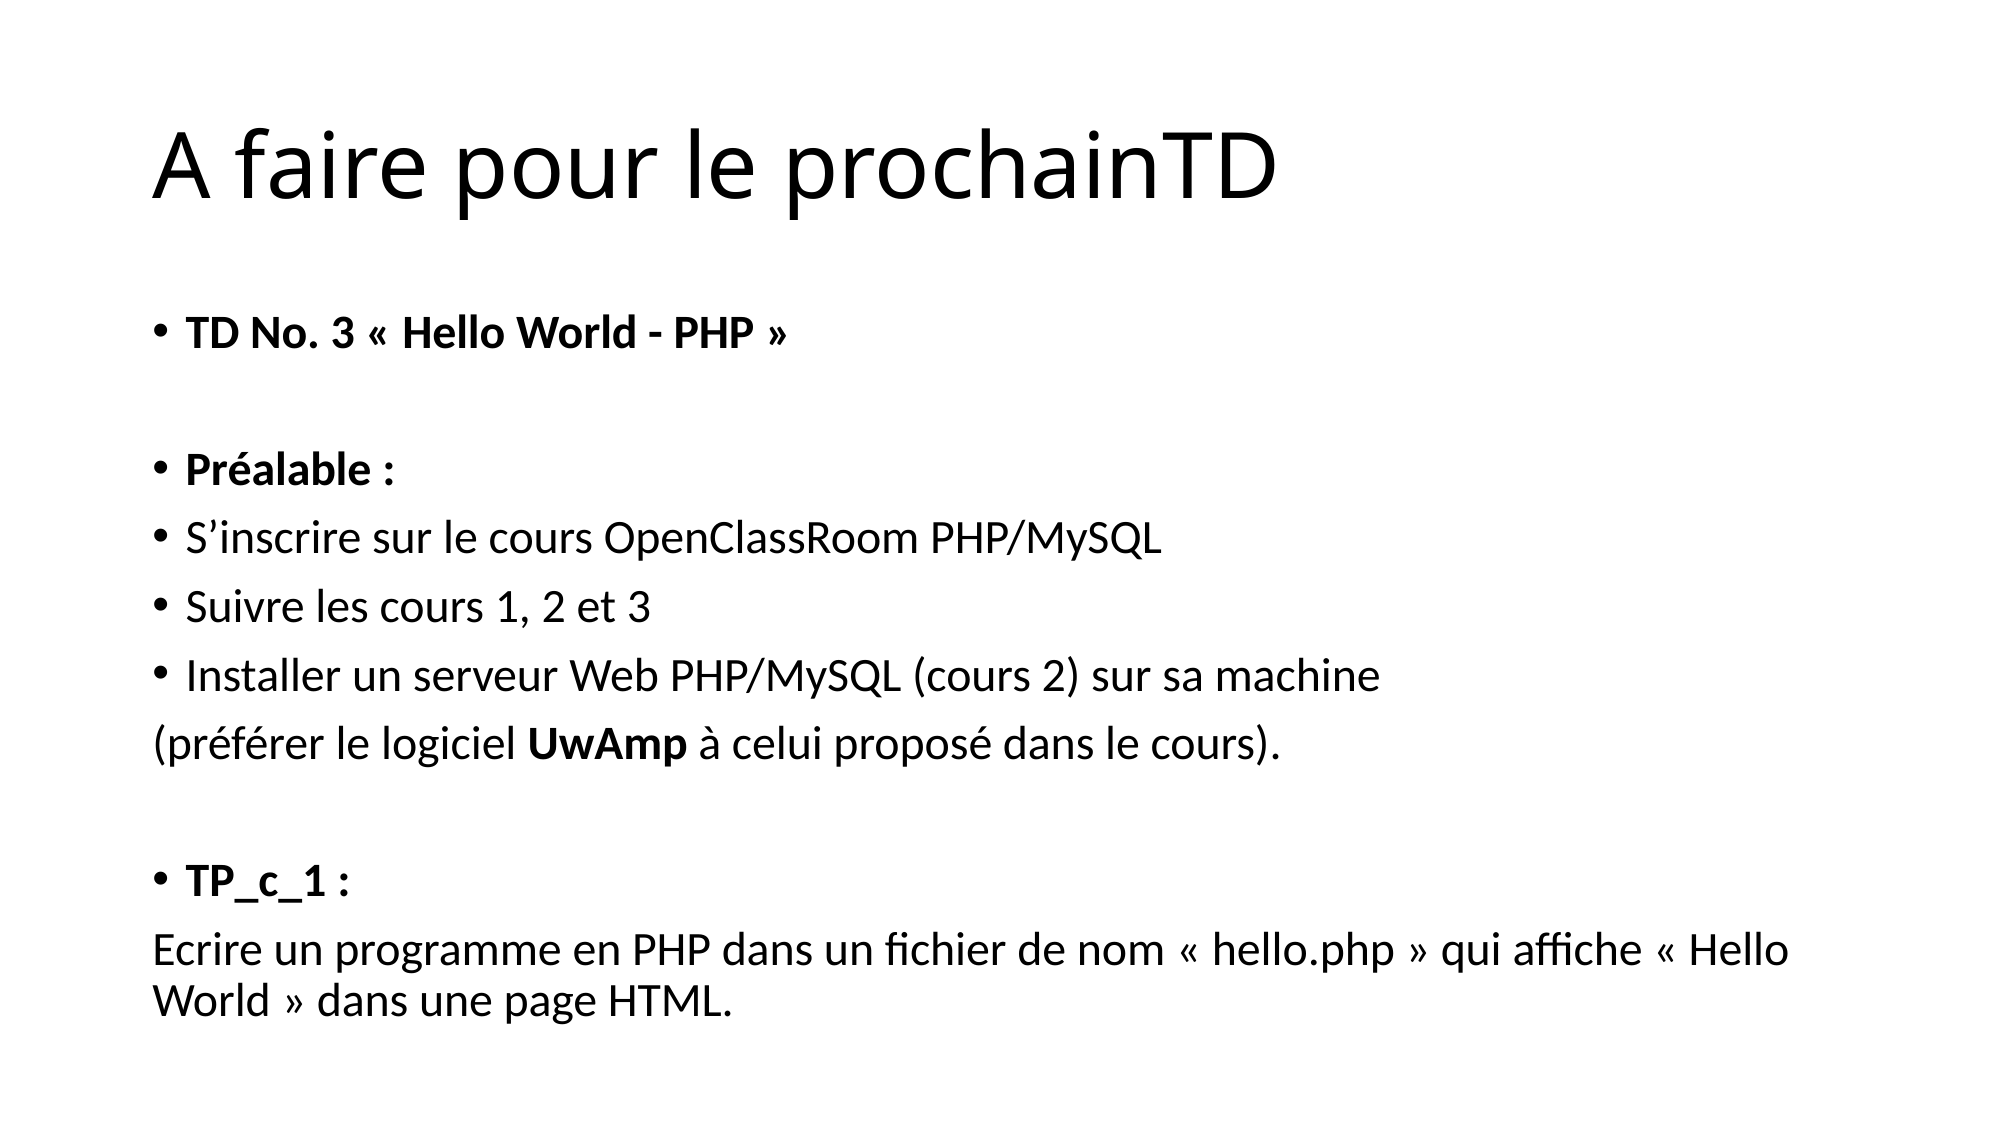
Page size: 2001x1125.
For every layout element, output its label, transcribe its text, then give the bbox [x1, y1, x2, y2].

list TD No. 3 « Hello World - PHP » Préalable : S’inscrire sur le cours OpenClassRoom PHP/MySQL Suivre les cours 1, 2 et 3 Installer un serveur Web PHP/MySQL (cours 2) sur sa machine (préférer le logiciel UwAmp à celui proposé dans le cours). TP_c_1 : Ecrire un programme en PHP dans un fichier de nom « hello.php » qui affiche « Hello World » dans une page HTML. [137, 299, 1863, 1039]
title A faire pour le prochainTD [137, 59, 1863, 278]
